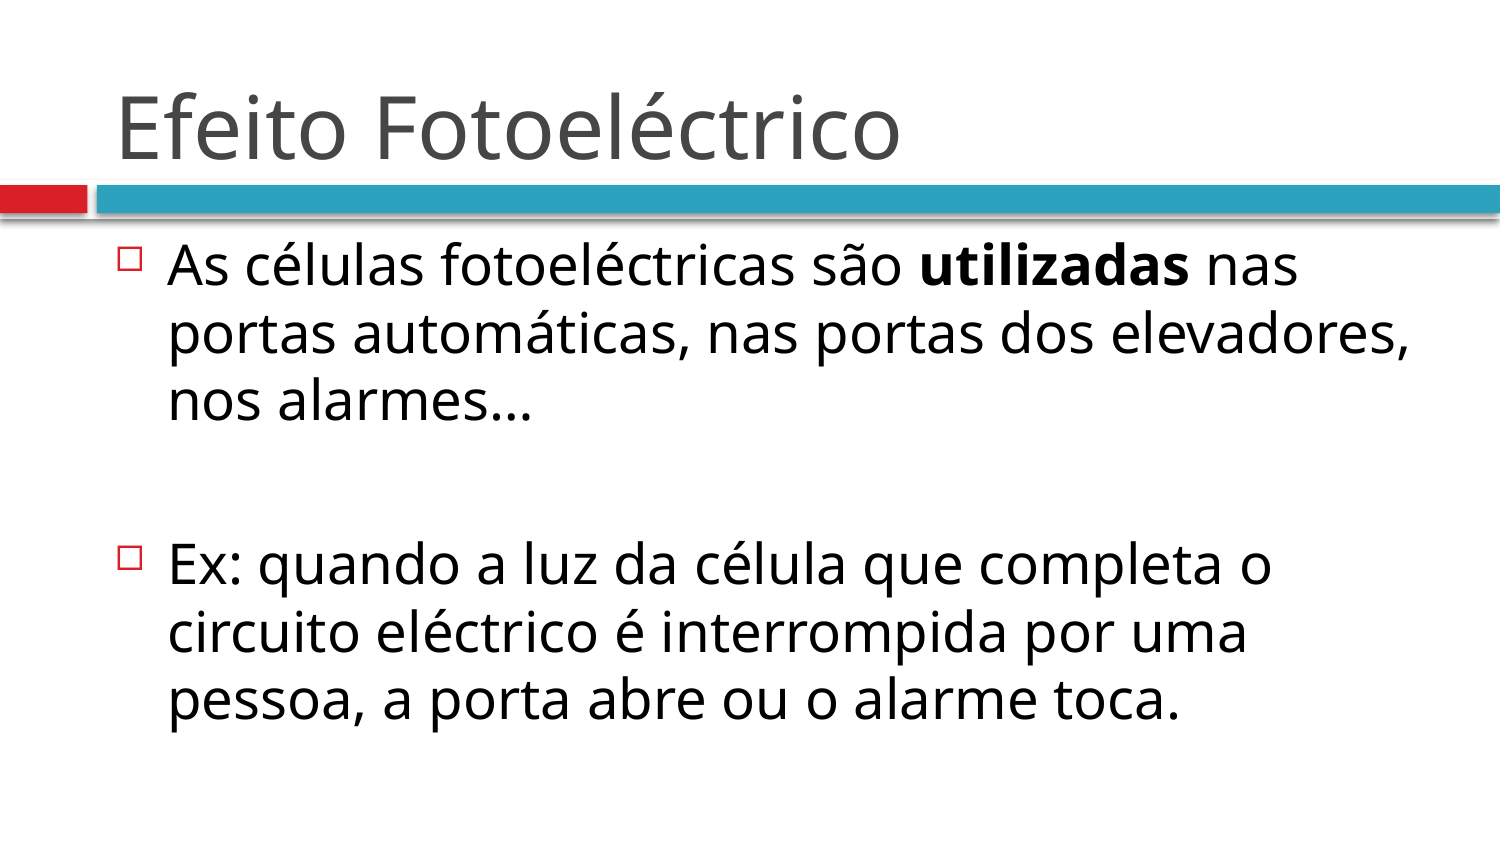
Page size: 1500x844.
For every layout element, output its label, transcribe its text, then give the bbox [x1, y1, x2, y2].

title Efeito Fotoeléctrico [99, 19, 1438, 185]
list As células fotoeléctricas são utilizadas nas portas automáticas, nas portas dos elevadores, nos alarmes… Ex: quando a luz da célula que completa o circuito eléctrico é interrompida por uma pessoa, a porta abre ou o alarme toca. [99, 221, 1447, 759]
